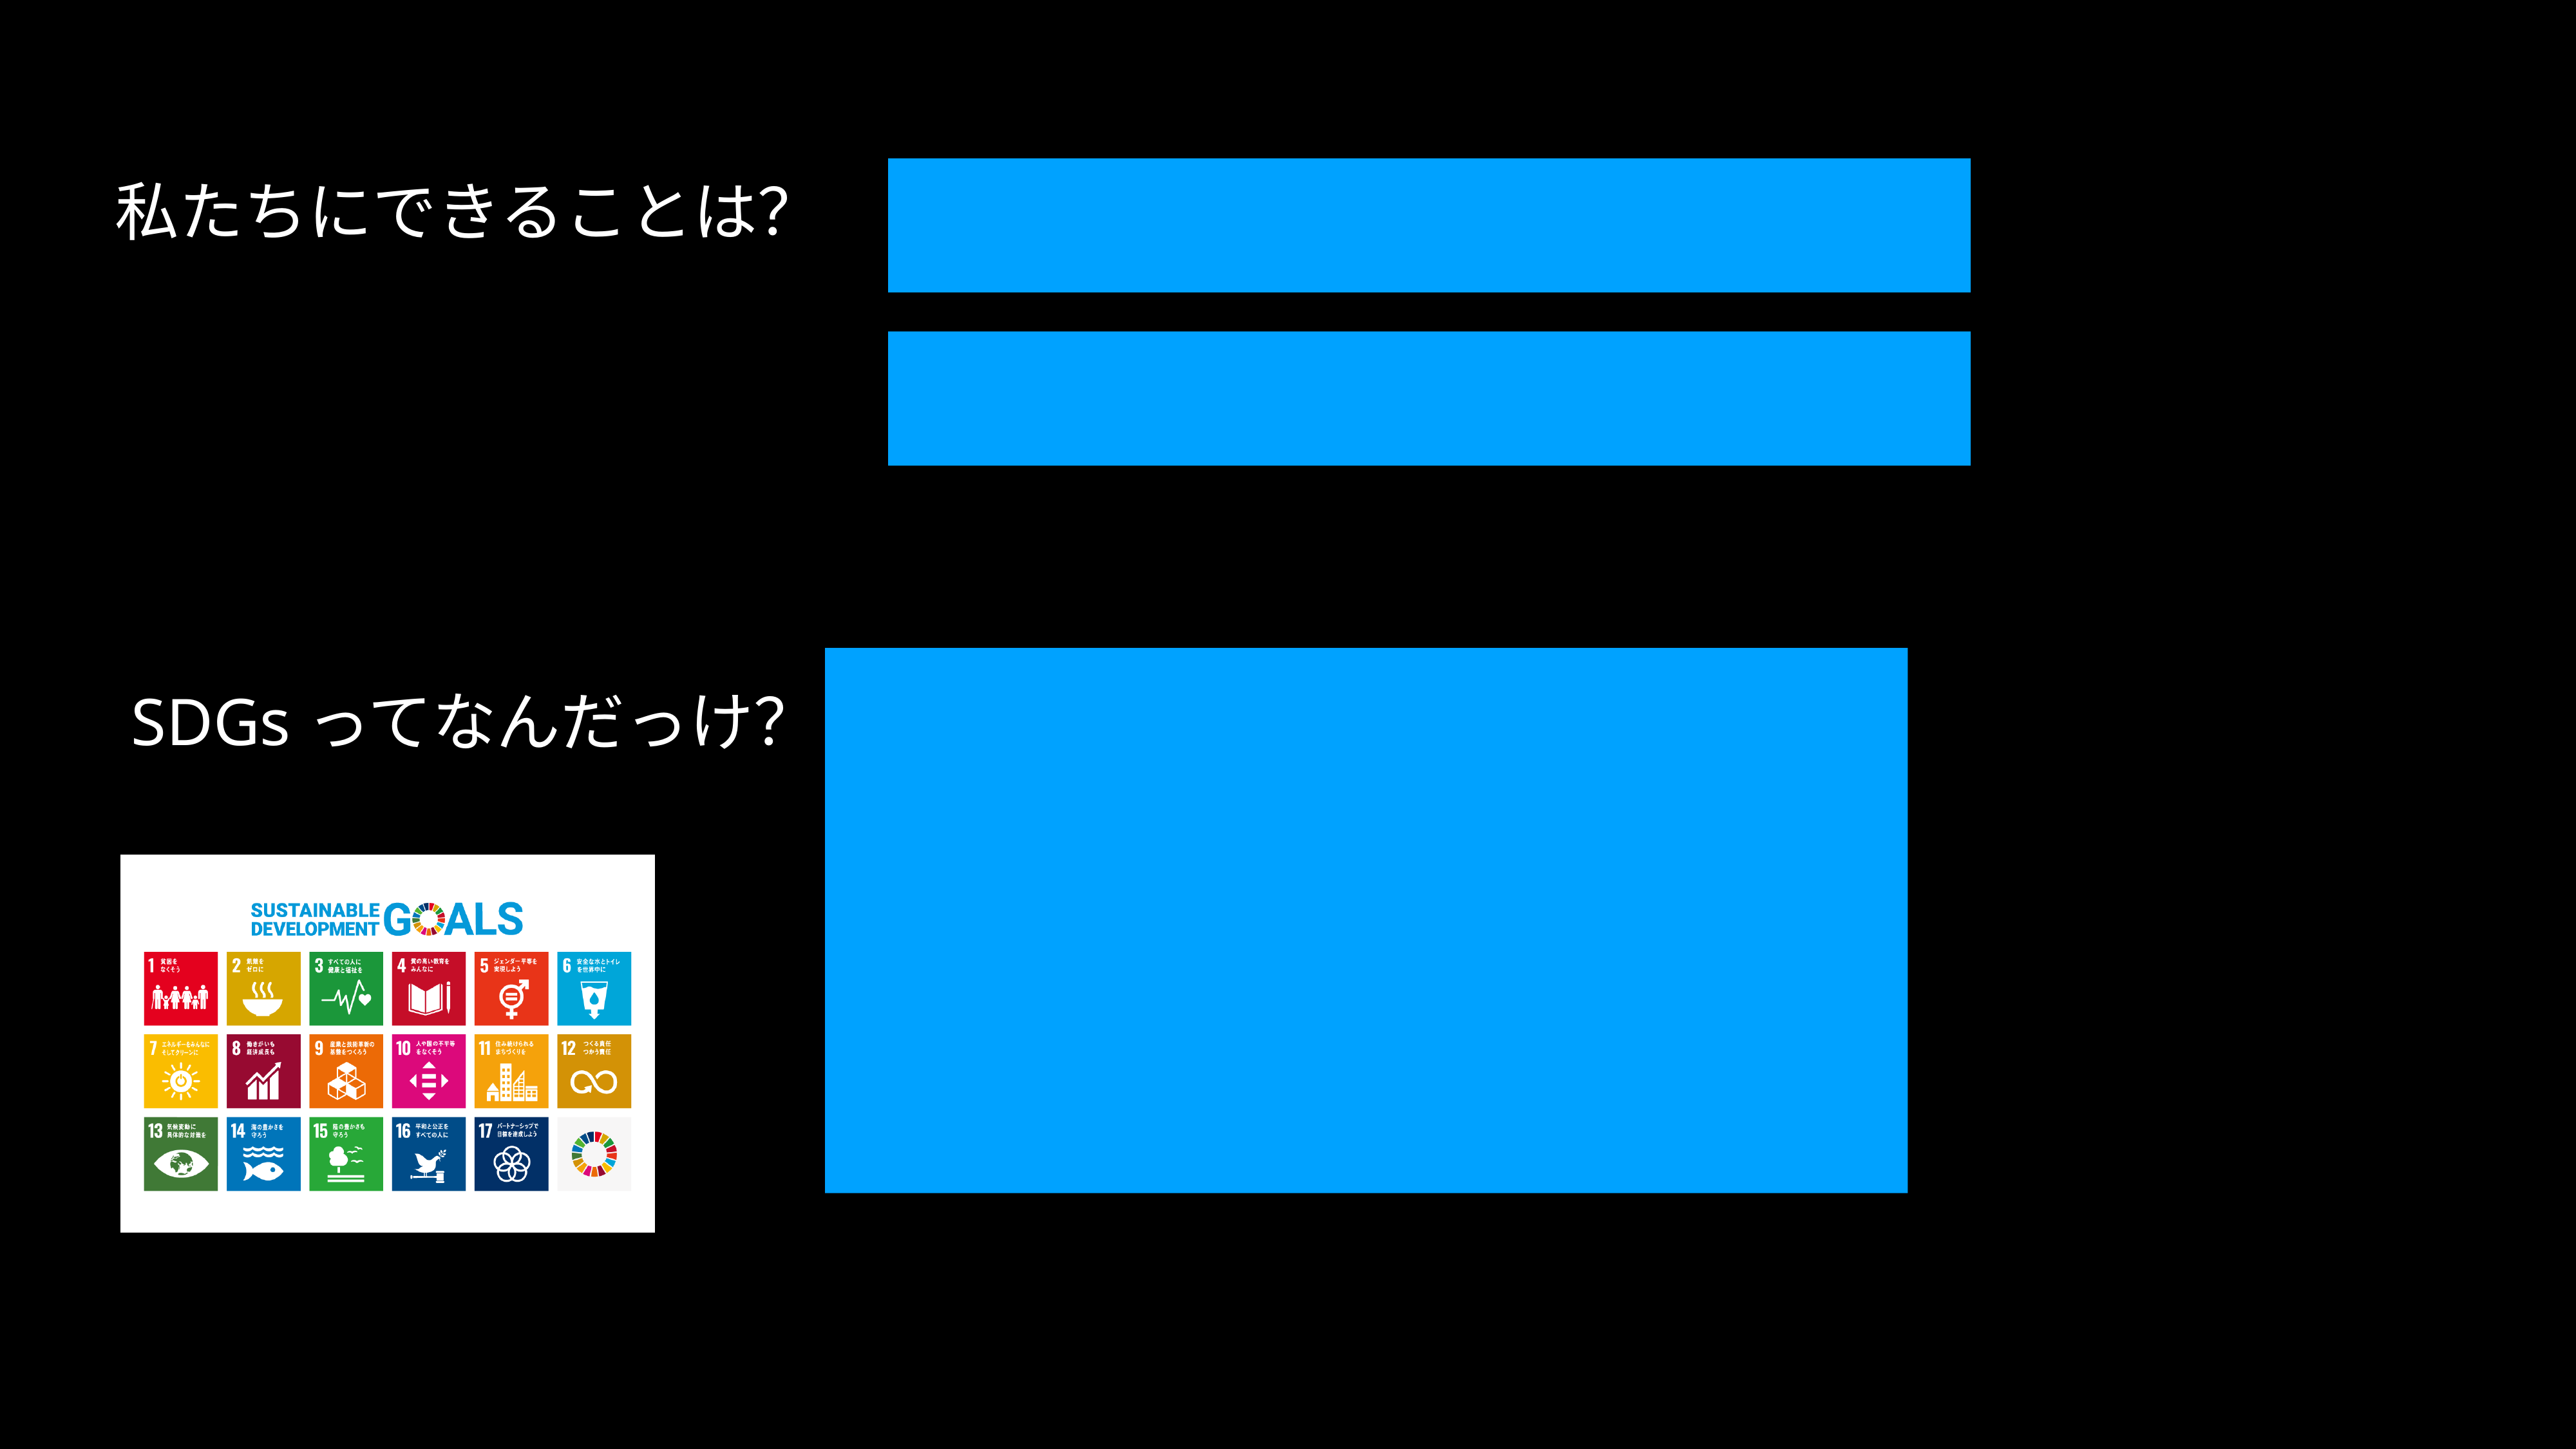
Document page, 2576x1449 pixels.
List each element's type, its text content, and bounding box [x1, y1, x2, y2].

text_box [888, 158, 1971, 293]
text_box 私たちにできることは？ [109, 175, 828, 255]
text_box SDGsってなんだっけ？ [126, 684, 824, 765]
text_box [888, 331, 1971, 466]
picture [120, 855, 655, 1233]
text_box [825, 648, 1908, 1193]
